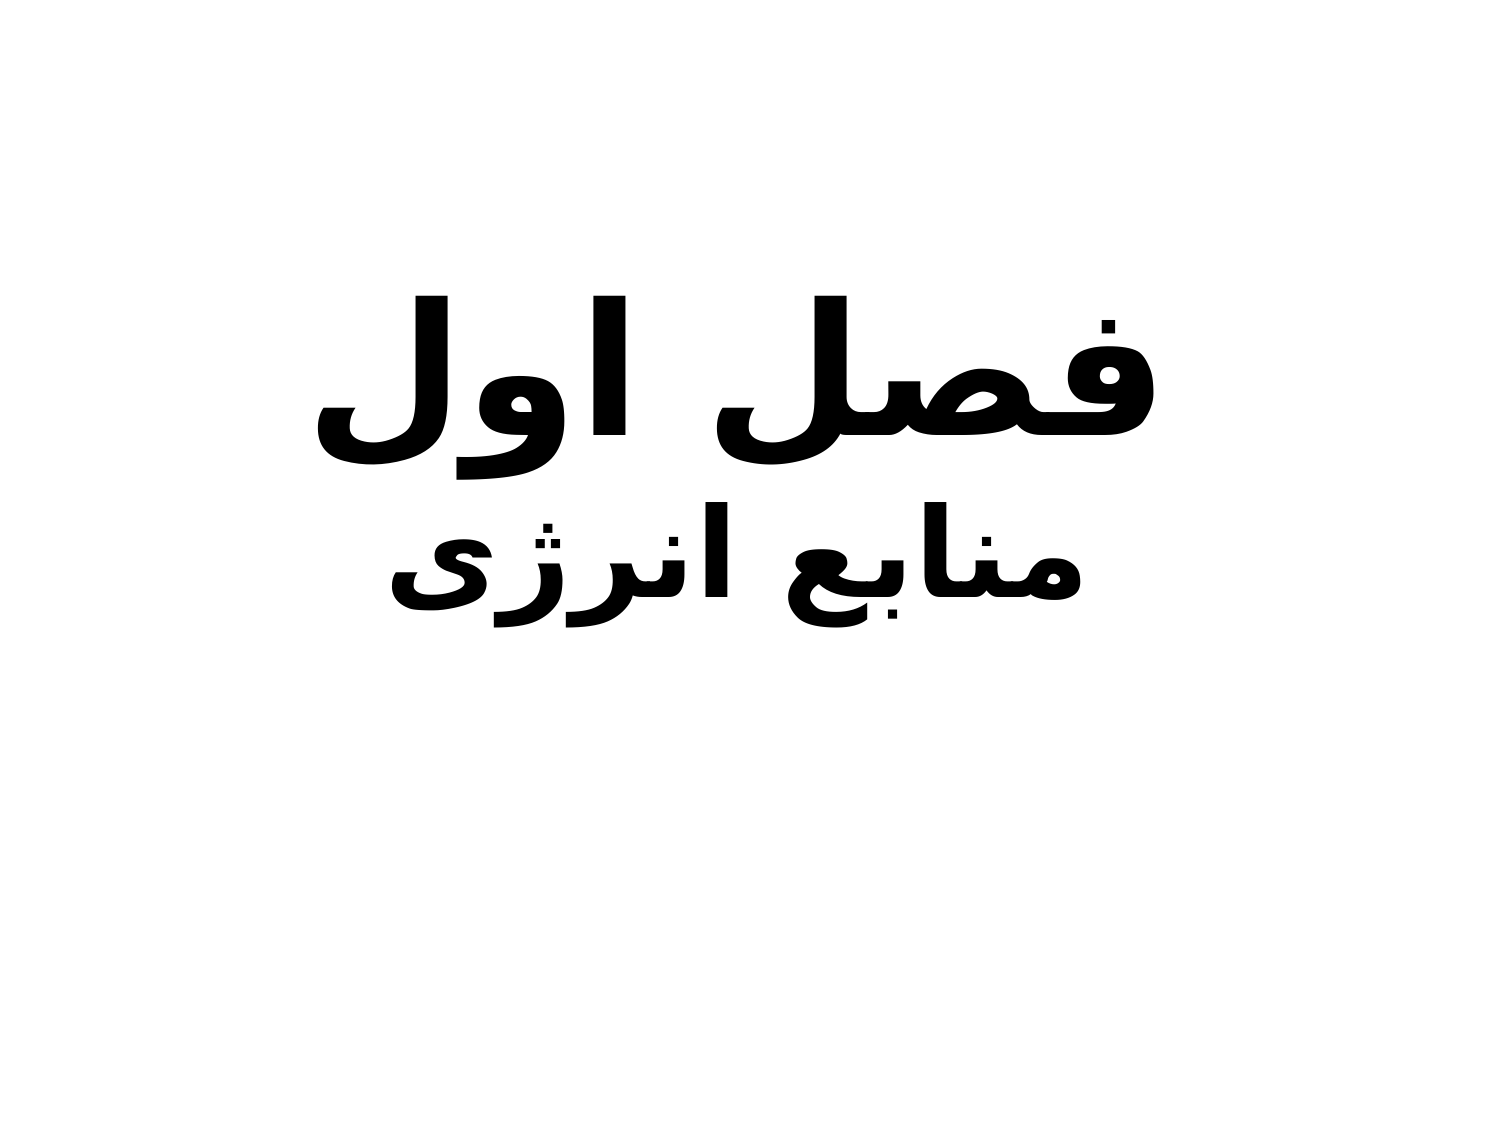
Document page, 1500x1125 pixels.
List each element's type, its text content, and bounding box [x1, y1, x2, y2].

title فصل اول منابع انرژی [62, 174, 1413, 700]
